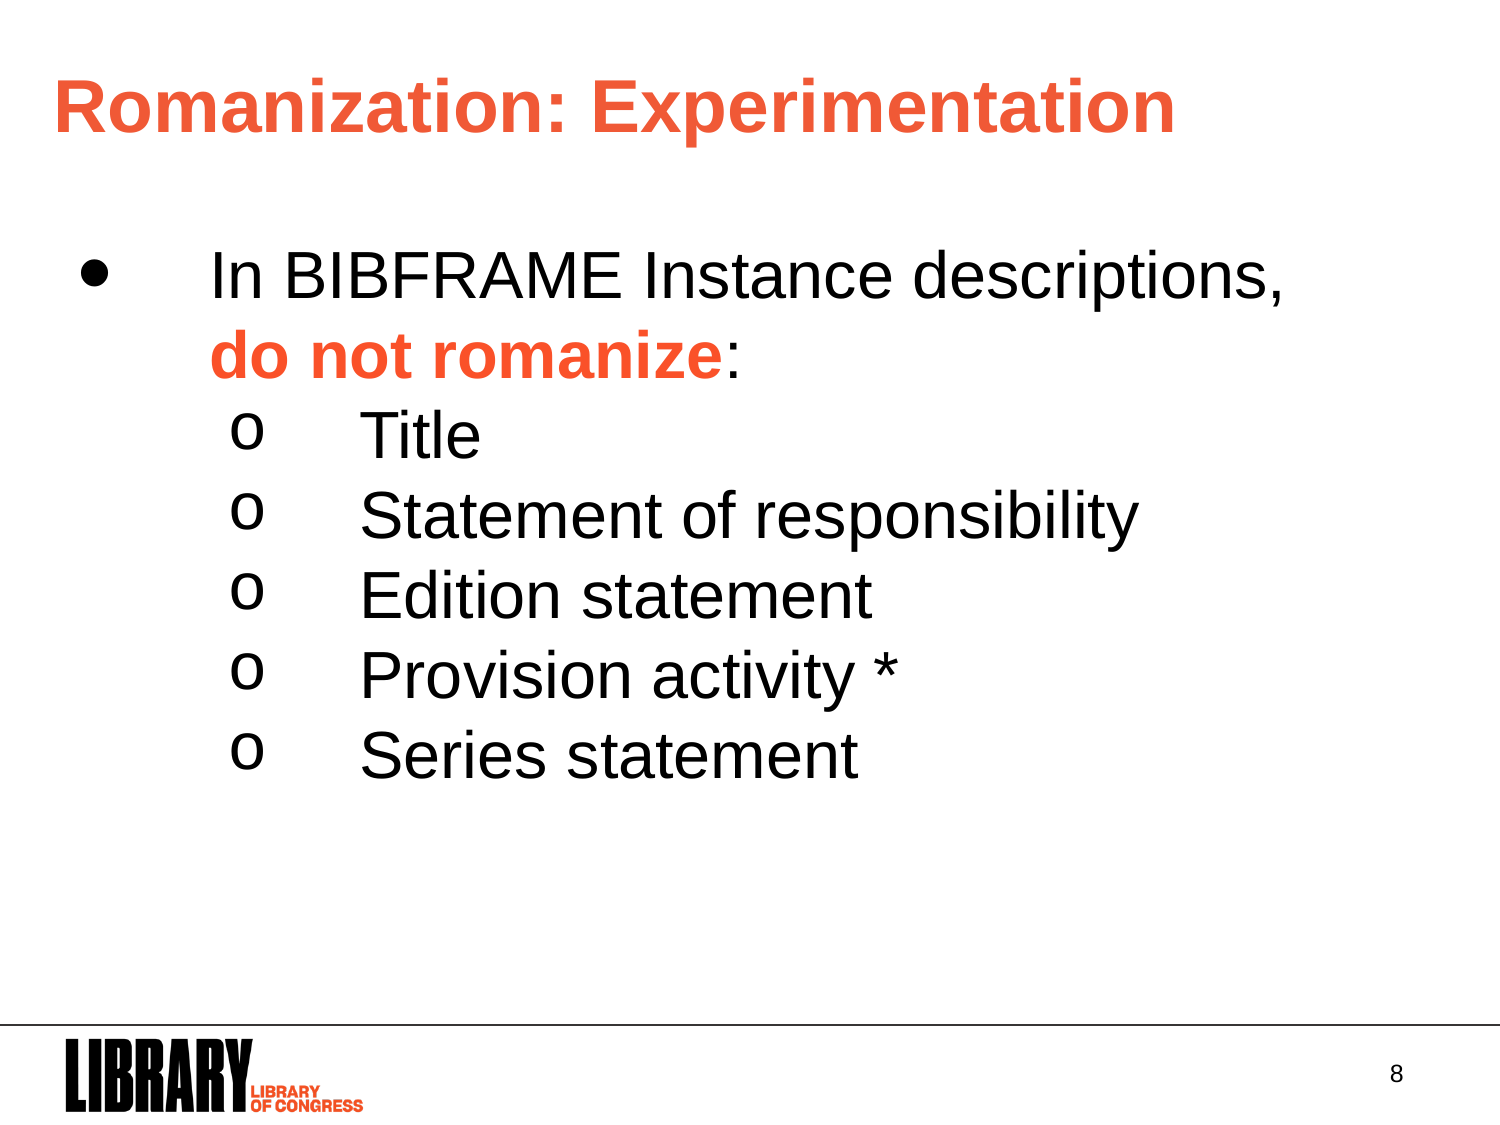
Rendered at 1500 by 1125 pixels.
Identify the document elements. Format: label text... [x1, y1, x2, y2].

picture [62, 1035, 366, 1115]
text_box In BIBFRAME Instance descriptions, do not romanize: Title Statement of responsibility Edition statement Provision activity * Series statement [62, 224, 1388, 880]
text_box Romanization: Experimentation [38, 49, 1500, 155]
